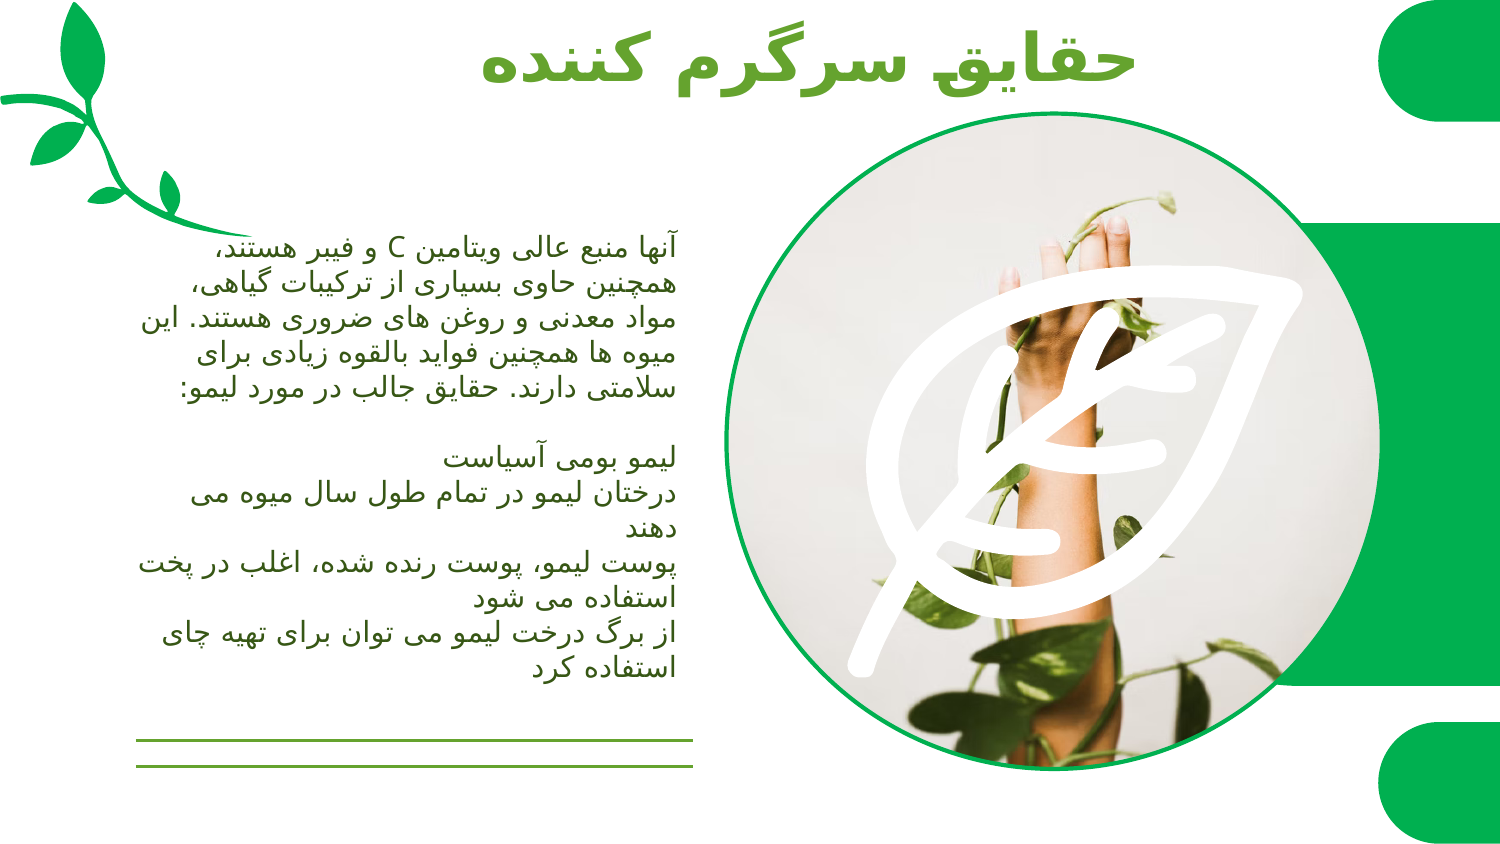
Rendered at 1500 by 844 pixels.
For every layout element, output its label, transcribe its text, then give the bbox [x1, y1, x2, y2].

text_box [847, 265, 1303, 678]
list آنها منبع عالی ویتامین C و فیبر هستند، همچنین حاوی بسیاری از ترکیبات گیاهی، مواد معدنی و روغن های ضروری هستند. این میوه ها همچنین فواید بالقوه زیادی برای سلامتی دارند. حقایق جالب در مورد لیمو: لیمو بومی آسیاست درختان لیمو در تمام طول سال میوه می دهند پوست لیمو، پوست رنده شده، اغلب در پخت استفاده می شود از برگ درخت لیمو می توان برای تهیه چای استفاده کرد [118, 213, 693, 728]
text_box [726, 113, 1382, 769]
title حقایق سرگرم کننده [118, 0, 1157, 166]
text_box [0, 1, 253, 237]
